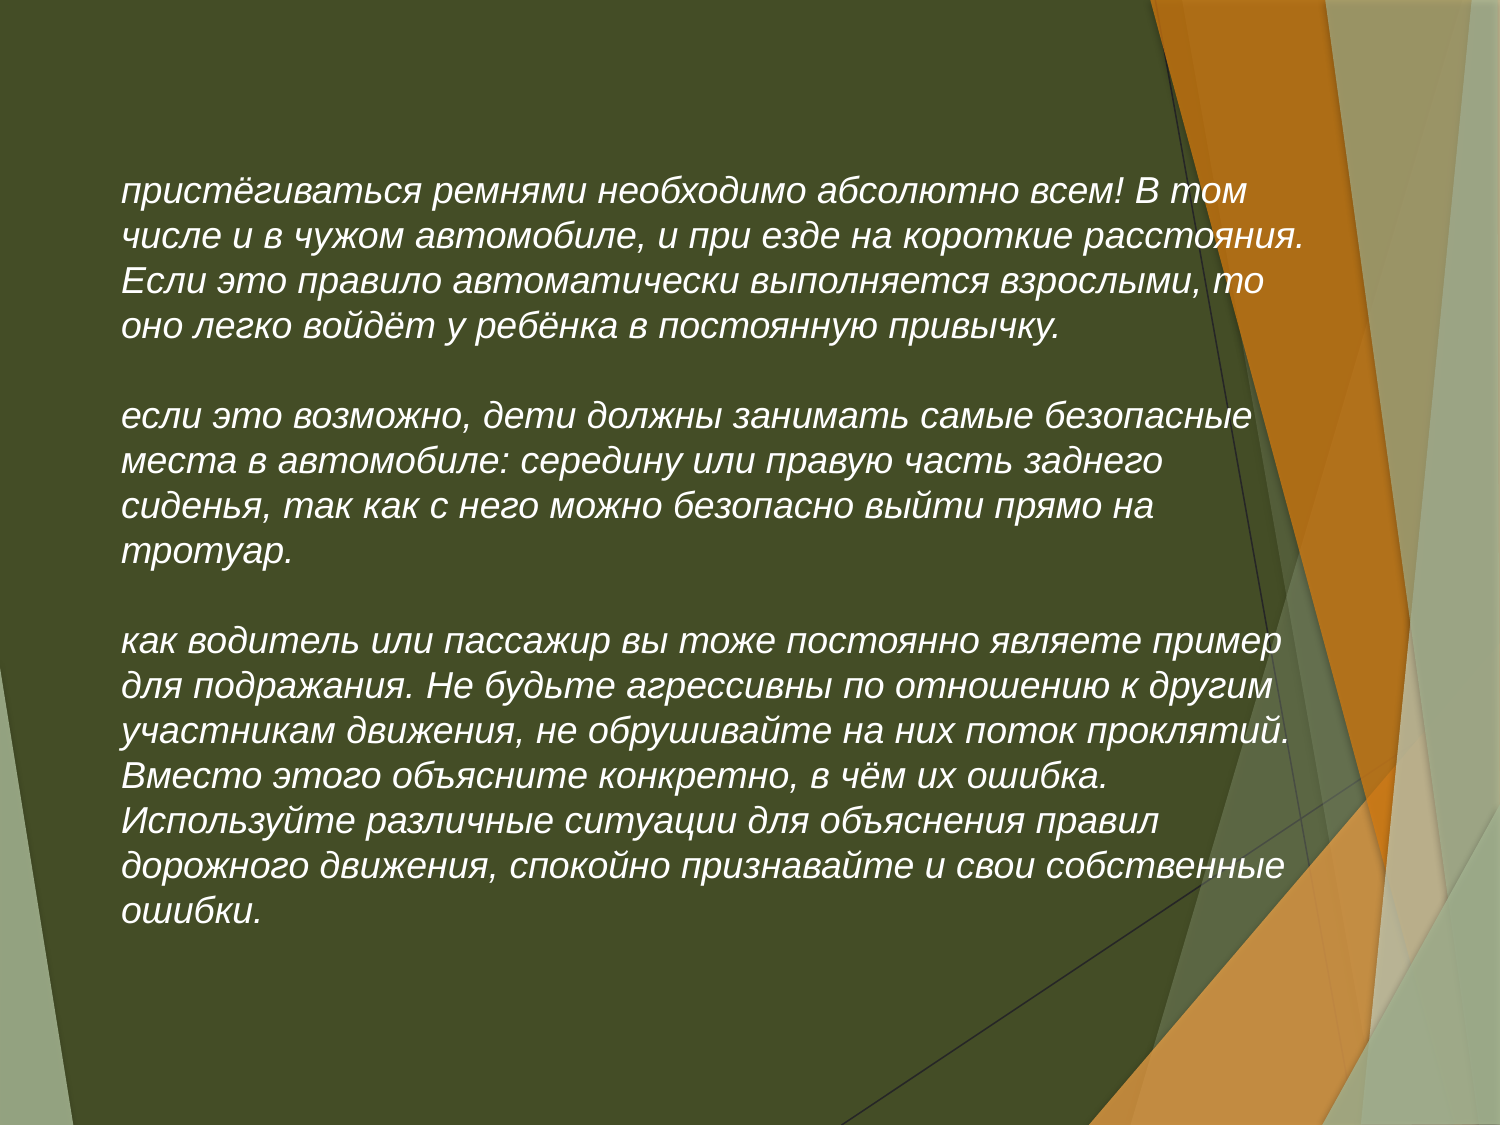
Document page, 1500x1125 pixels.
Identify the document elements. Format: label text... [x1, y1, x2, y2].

text_box пристёгиваться ремнями необходимо абсолютно всем! В том числе и в чужом автомобиле, и при езде на короткие расстояния. Если это правило автоматически выполняется взрослыми, то оно легко войдёт у ребёнка в постоянную привычку. если это возможно, дети должны занимать самые безопасные места в автомобиле: середину или правую часть заднего сиденья, так как с него можно безопасно выйти прямо на тротуар. как водитель или пассажир вы тоже постоянно являете пример для подражания. Не будьте агрессивны по отношению к другим участникам движения, не обрушивайте на них поток проклятий. Вместо этого объясните конкретно, в чём их ошибка. Используйте различные ситуации для объяснения правил дорожного движения, спокойно признавайте и свои собственные ошибки. [106, 113, 1330, 939]
text_box [53, 113, 1336, 1001]
